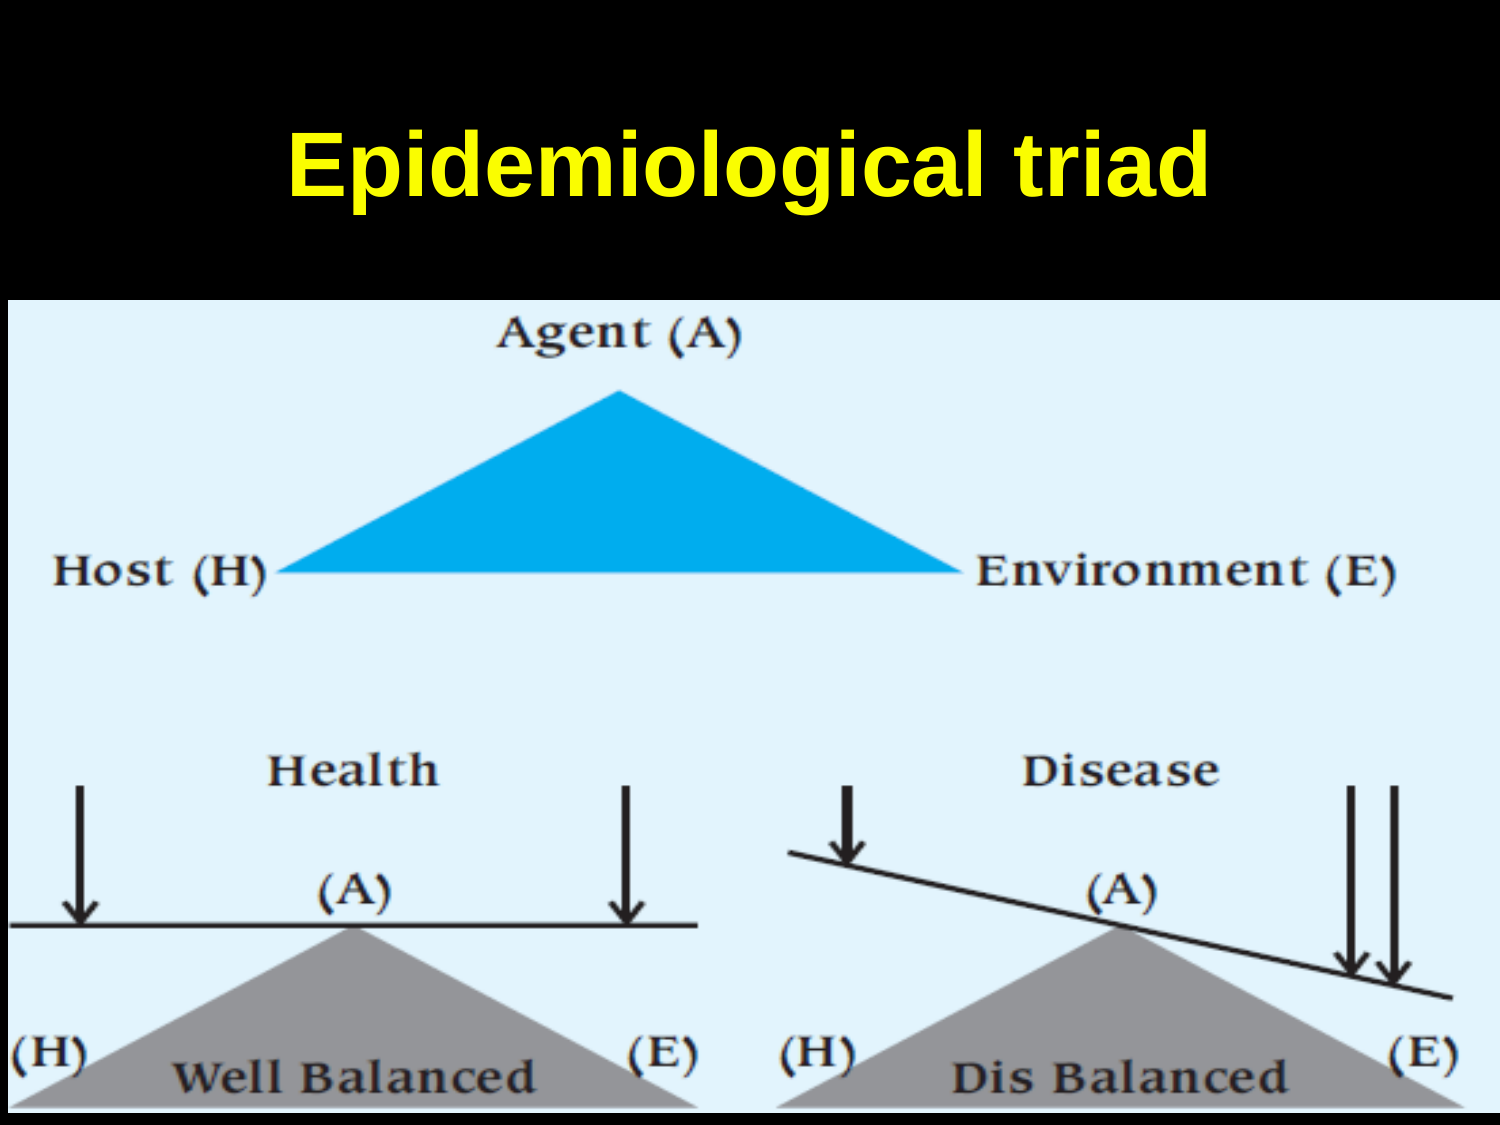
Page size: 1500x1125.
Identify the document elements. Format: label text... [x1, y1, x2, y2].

title Epidemiological triad [112, 65, 1388, 254]
picture [7, 299, 1500, 1113]
